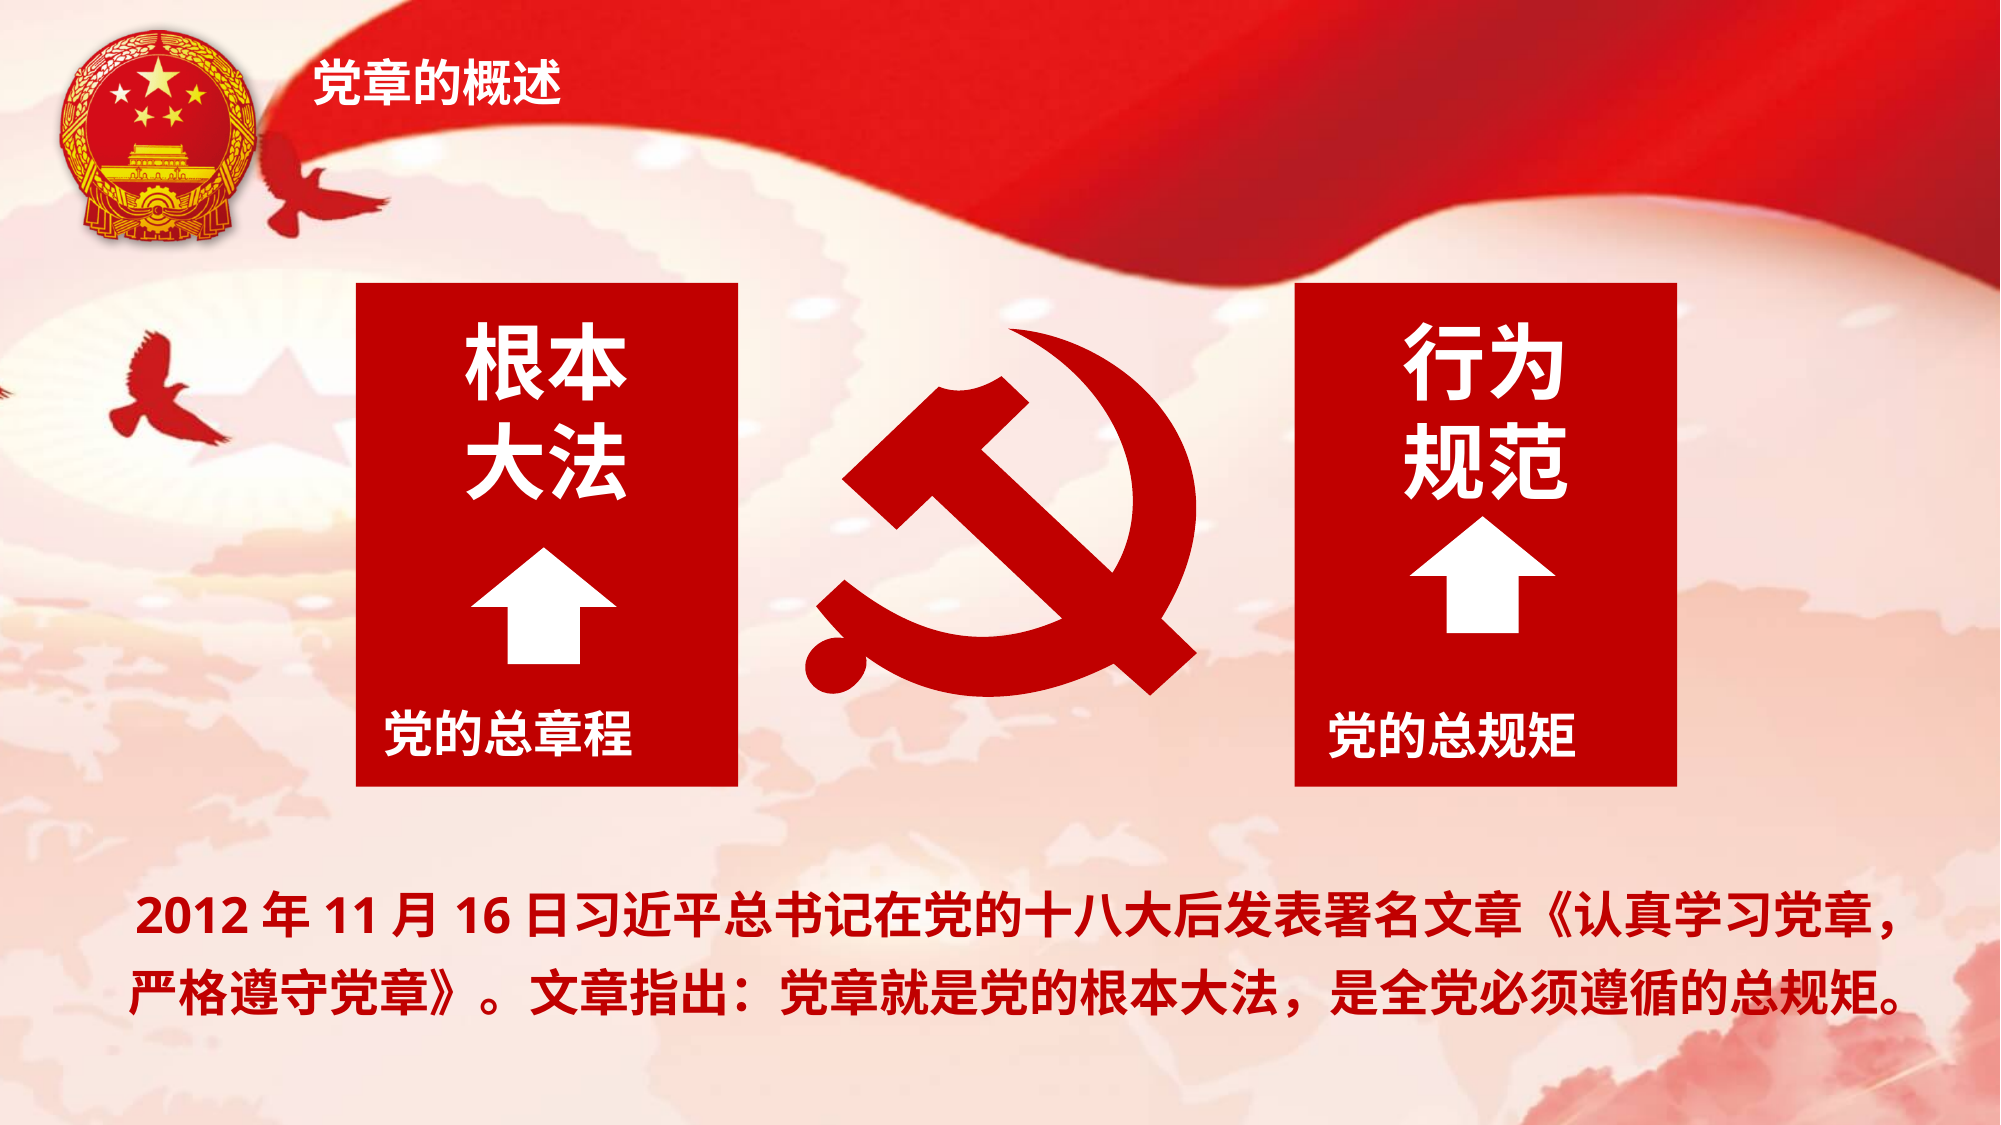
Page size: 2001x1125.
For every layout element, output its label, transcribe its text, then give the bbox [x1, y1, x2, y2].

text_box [355, 282, 739, 787]
text_box 2012年11月16日习近平总书记在党的十八大后发表署名文章《认真学习党章，严格遵守党章》。文章指出：党章就是党的根本大法，是全党必须遵循的总规矩。 [99, 858, 1958, 1030]
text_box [1294, 282, 1678, 787]
text_box 党章的概述 [297, 44, 1633, 120]
text_box [805, 328, 1197, 697]
picture [0, 0, 2000, 1125]
